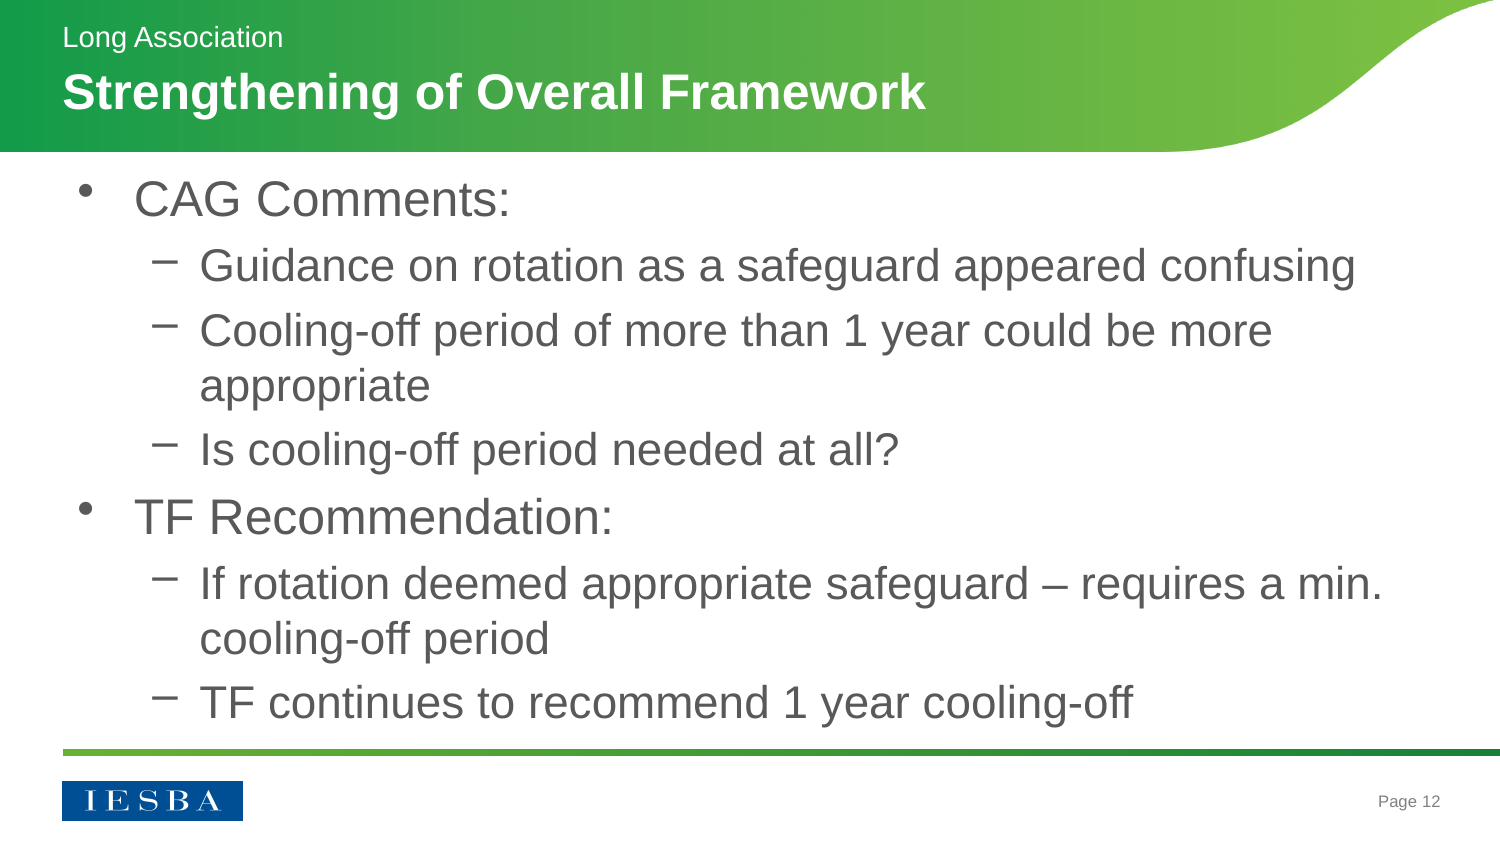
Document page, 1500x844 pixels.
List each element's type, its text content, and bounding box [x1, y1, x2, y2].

picture [62, 781, 243, 821]
list CAG Comments: Guidance on rotation as a safeguard appeared confusing Cooling-off period of more than 1 year could be more appropriate Is cooling-off period needed at all? TF Recommendation: If rotation deemed appropriate safeguard – requires a min. cooling-off period TF continues to recommend 1 year cooling-off [62, 159, 1450, 735]
title Strengthening of Overall Framework [62, 56, 1300, 122]
picture [0, 0, 1497, 152]
subtitle Long Association [62, 18, 500, 47]
